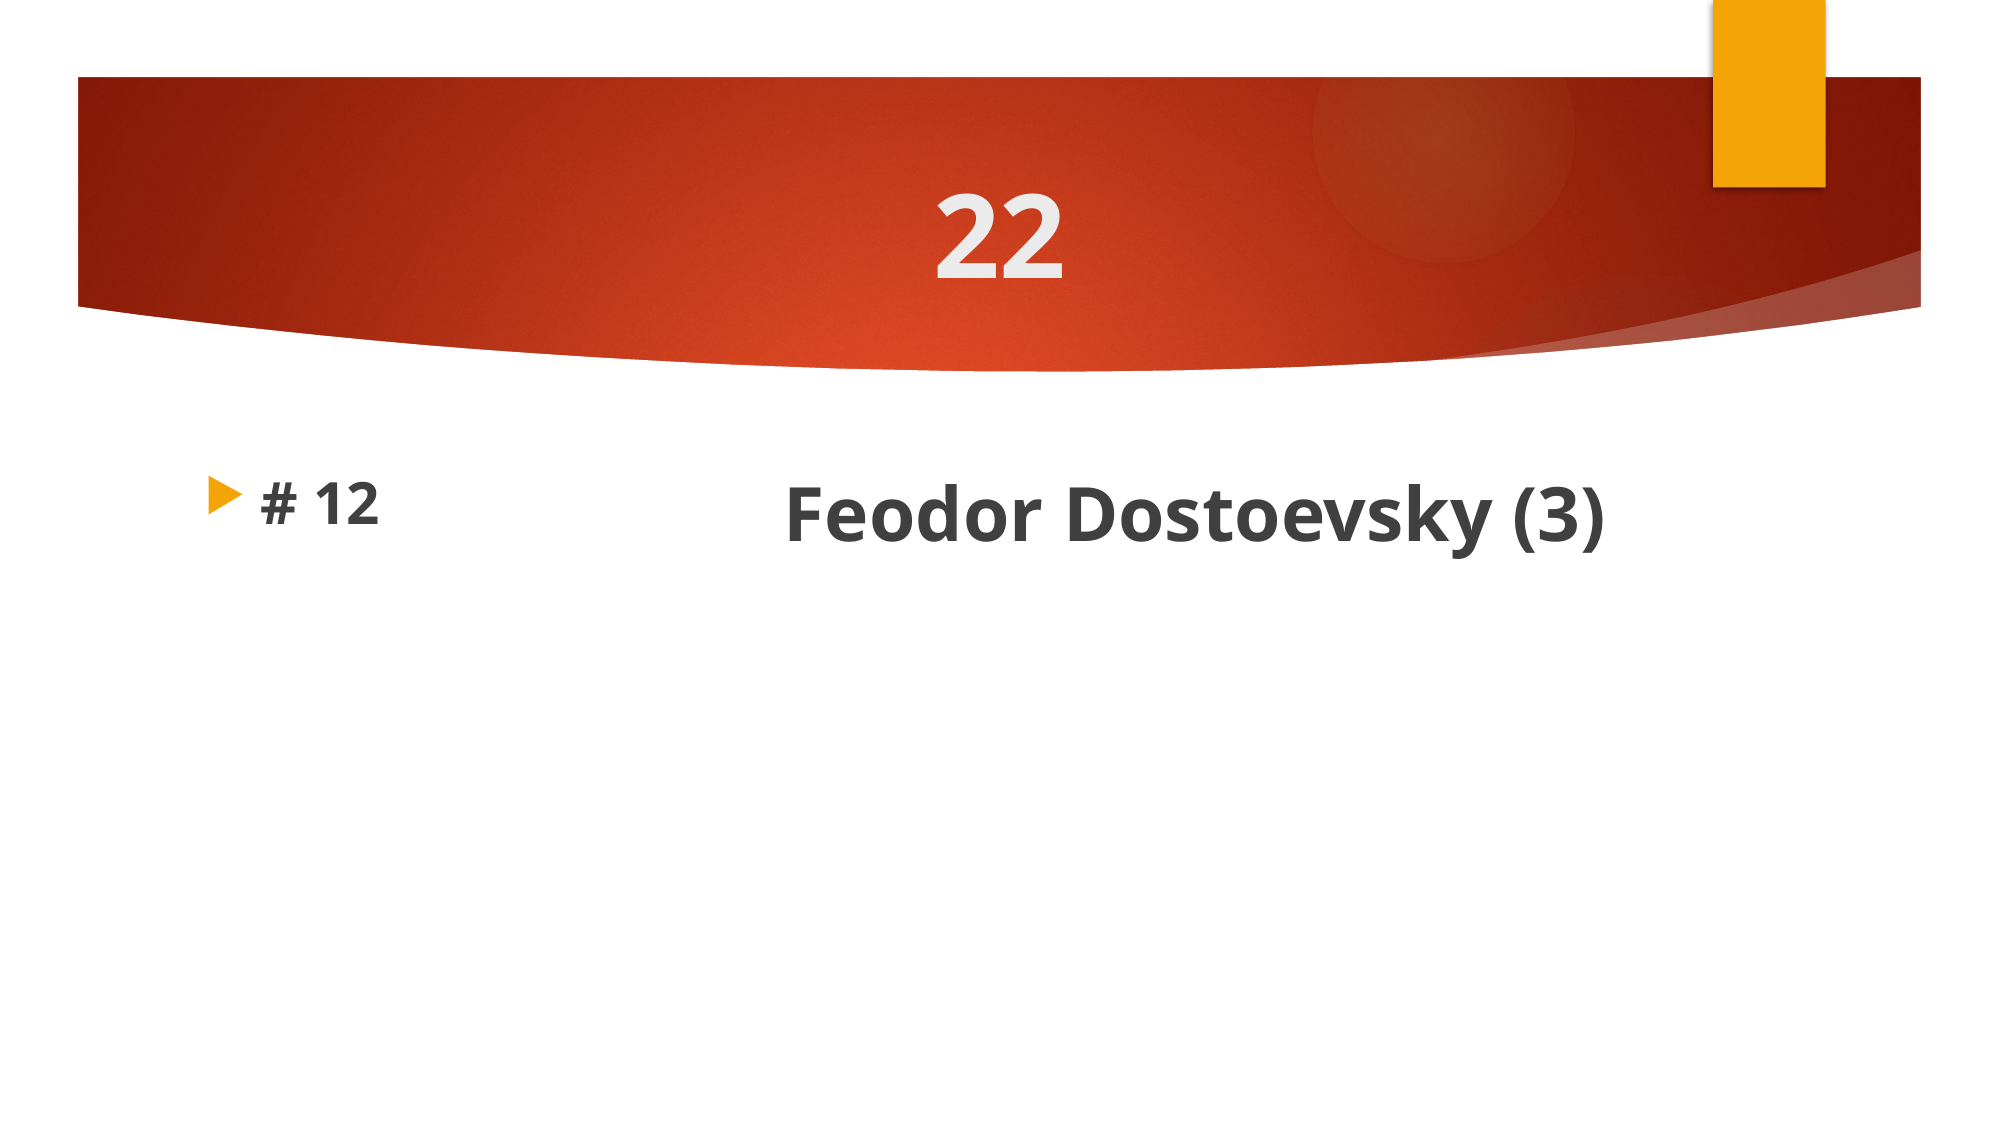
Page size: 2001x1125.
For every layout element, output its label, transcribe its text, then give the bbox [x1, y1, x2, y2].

title 22 [281, 155, 1719, 309]
list # 12 [189, 458, 484, 578]
text_box Feodor Dostoevsky (3) [576, 458, 1815, 974]
